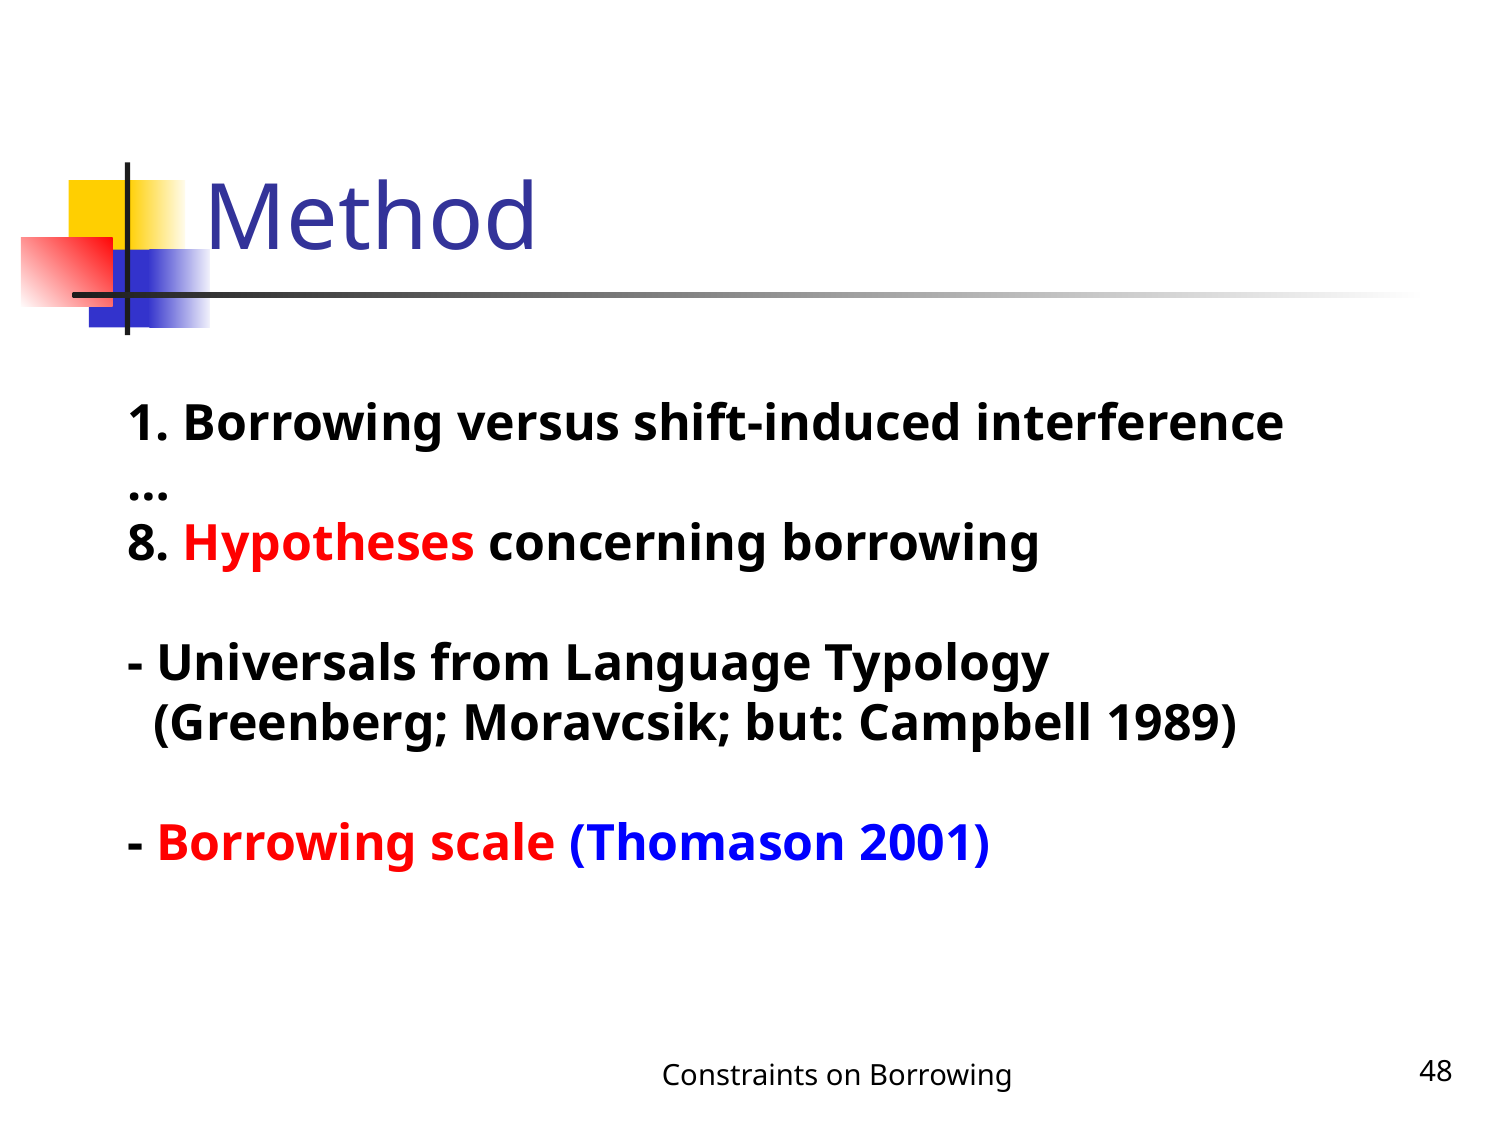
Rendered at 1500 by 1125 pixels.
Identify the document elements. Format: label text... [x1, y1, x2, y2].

slide_number 48 [1154, 1023, 1468, 1100]
text_box 1. Borrowing versus shift-induced interference … 8. Hypotheses concerning borrowing - Universals from Language Typology (Greenberg; Moravcsik; but: Campbell 1989) - Borrowing scale (Thomason 2001) [112, 383, 1388, 878]
title Method [188, 34, 1468, 276]
footer Constraints on Borrowing [599, 1023, 1076, 1100]
